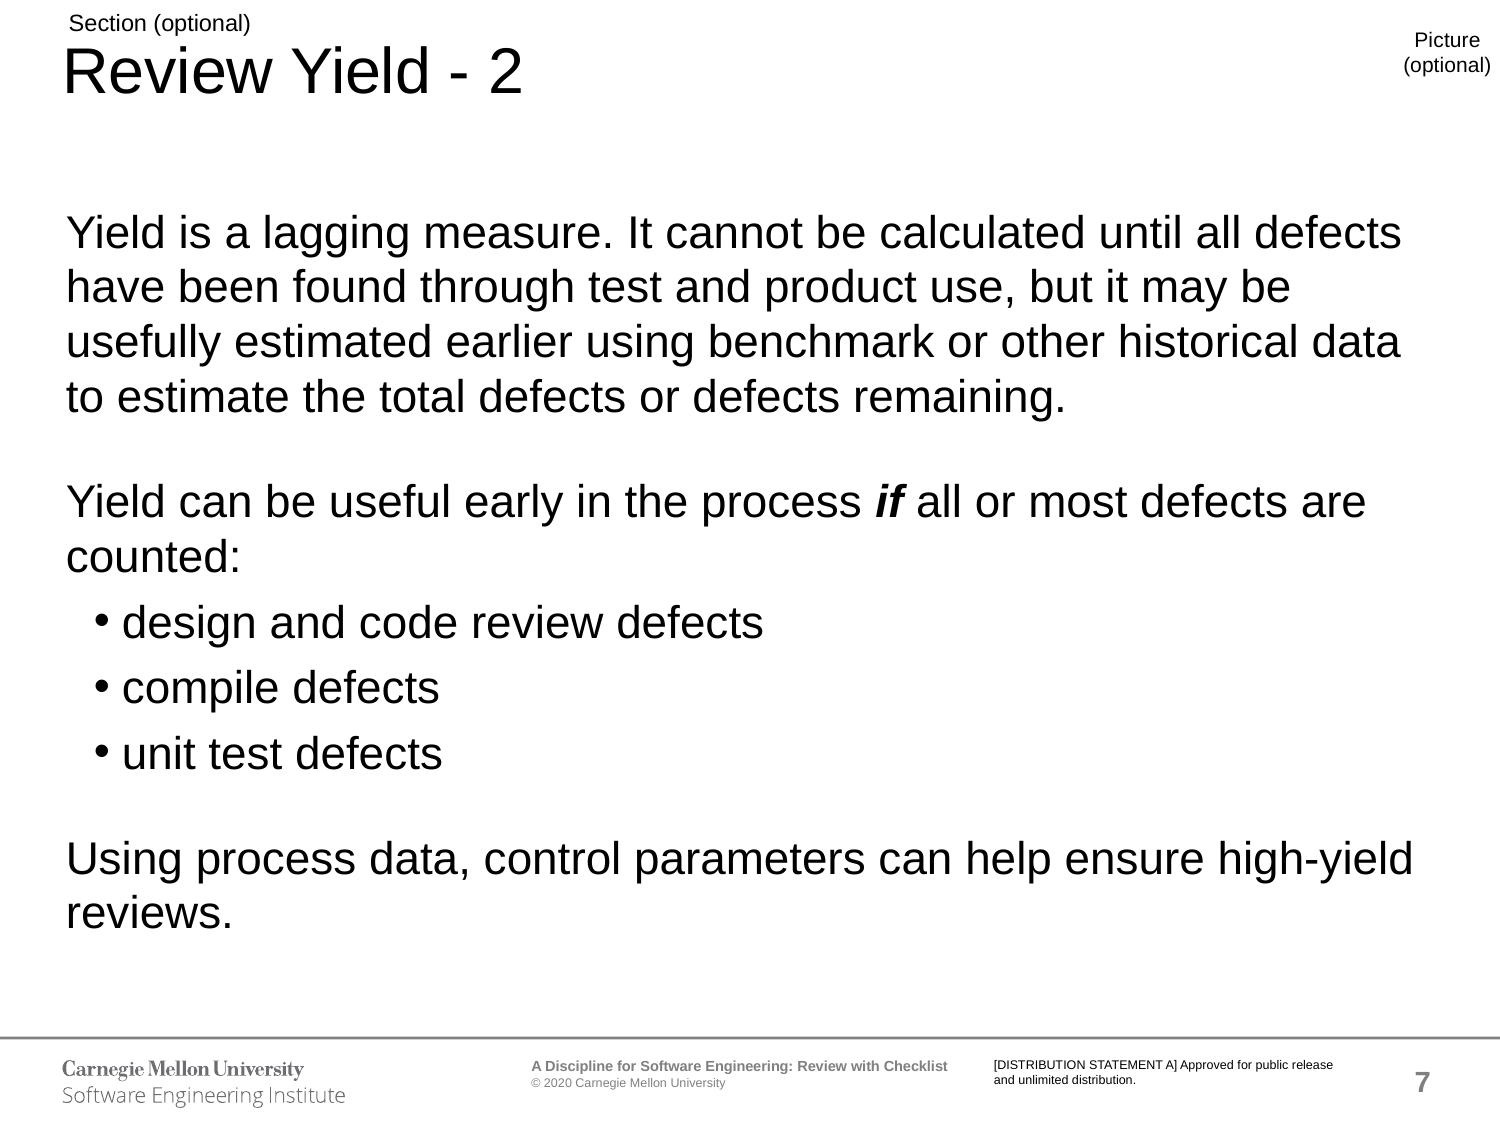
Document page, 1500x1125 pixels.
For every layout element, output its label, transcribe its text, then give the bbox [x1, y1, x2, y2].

title Review Yield - 2 [62, 37, 1338, 182]
list Yield is a lagging measure. It cannot be calculated until all defects have been found through test and product use, but it may be usefully estimated earlier using benchmark or other historical data to estimate the total defects or defects remaining. Yield can be useful early in the process if all or most defects are counted: design and code review defects compile defects unit test defects Using process data, control parameters can help ensure high-yield reviews. [65, 202, 1431, 1025]
